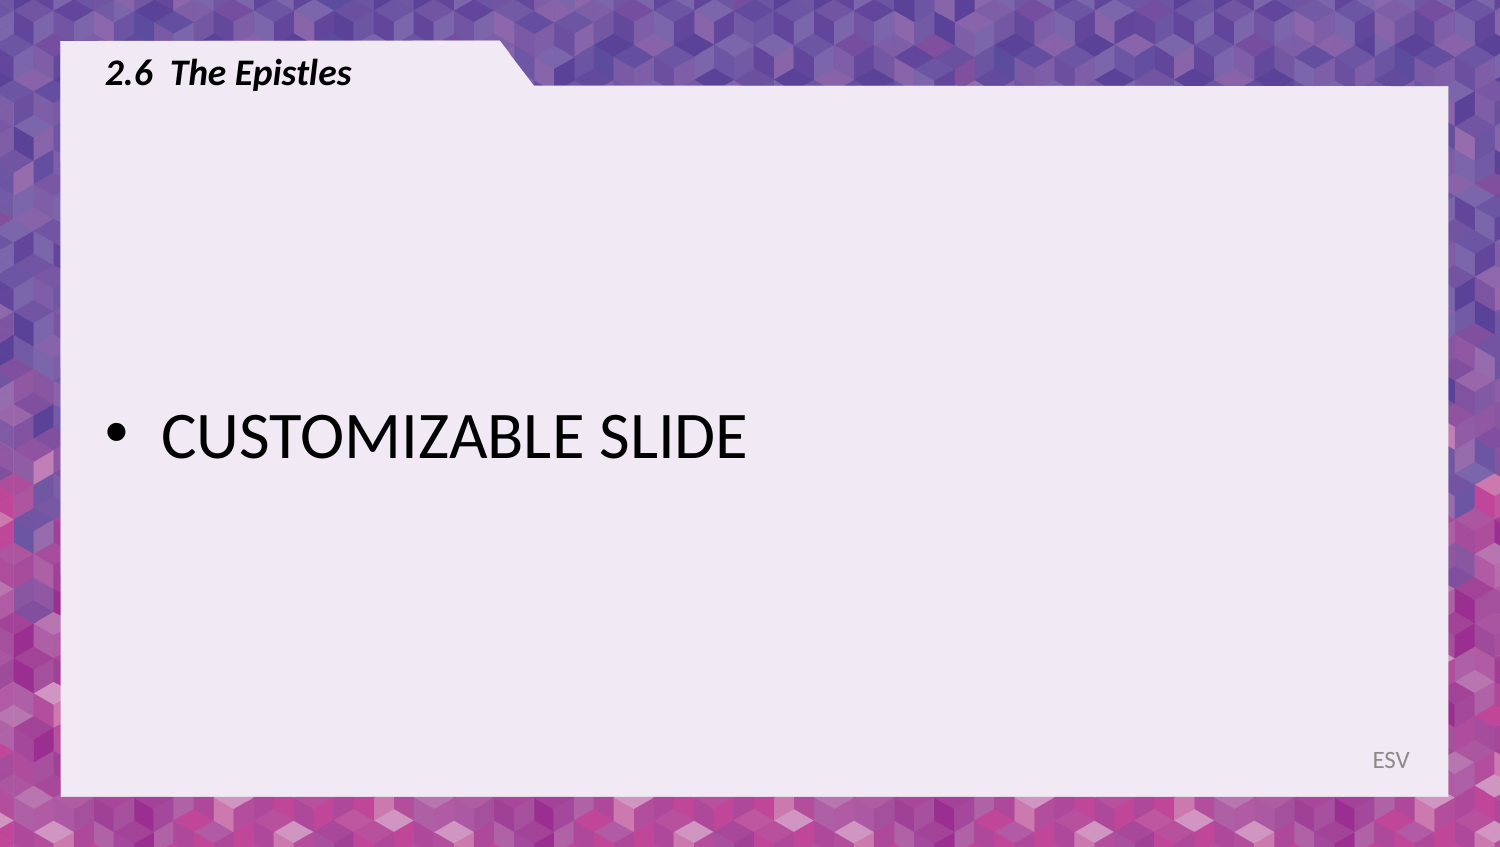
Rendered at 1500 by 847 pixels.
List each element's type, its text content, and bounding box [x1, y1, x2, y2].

picture [0, 0, 1500, 847]
footer ESV [950, 736, 1425, 782]
list CUSTOMIZABLE SLIDE [89, 141, 1403, 722]
title 2.6 The Epistles [89, 33, 1420, 108]
